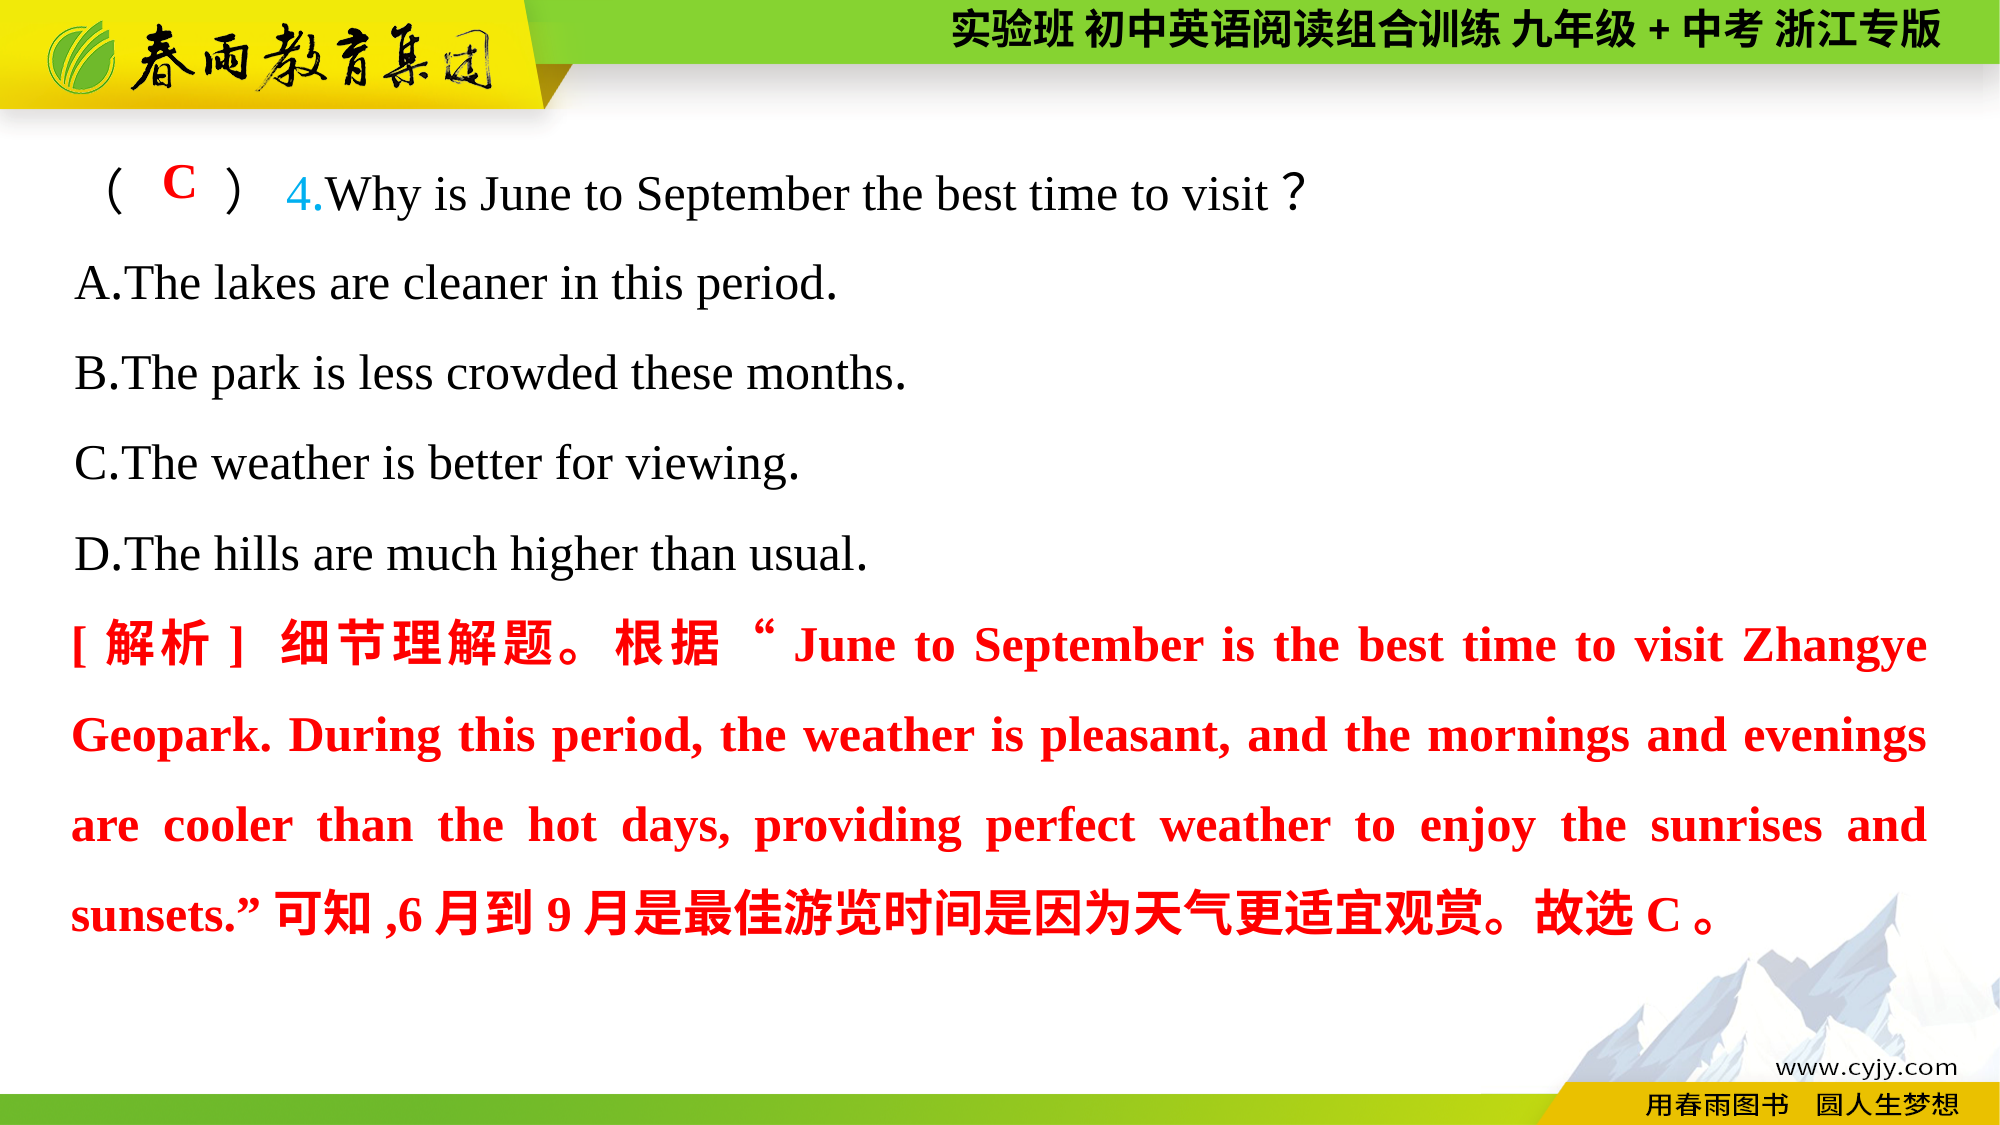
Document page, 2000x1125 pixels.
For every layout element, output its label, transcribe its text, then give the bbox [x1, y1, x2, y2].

text_box [解析] 细节理解题。根据“June to September is the best time to visit Zhangye Geopark. During this period, the weather is pleasant, and the mornings and evenings are cooler than the hot days, providing perfect weather to enjoy the sunrises and sunsets.”可知,6月到9月是最佳游览时间是因为天气更适宜观赏。故选C。 [56, 573, 1944, 949]
text_box C [147, 141, 213, 217]
list （ ）4.Why is June to September the best time to visit？ A.The lakes are cleaner in this period. B.The park is less crowded these months. C.The weather is better for viewing. D.The hills are much higher than usual. [59, 122, 1944, 573]
picture [0, 0, 2000, 1125]
